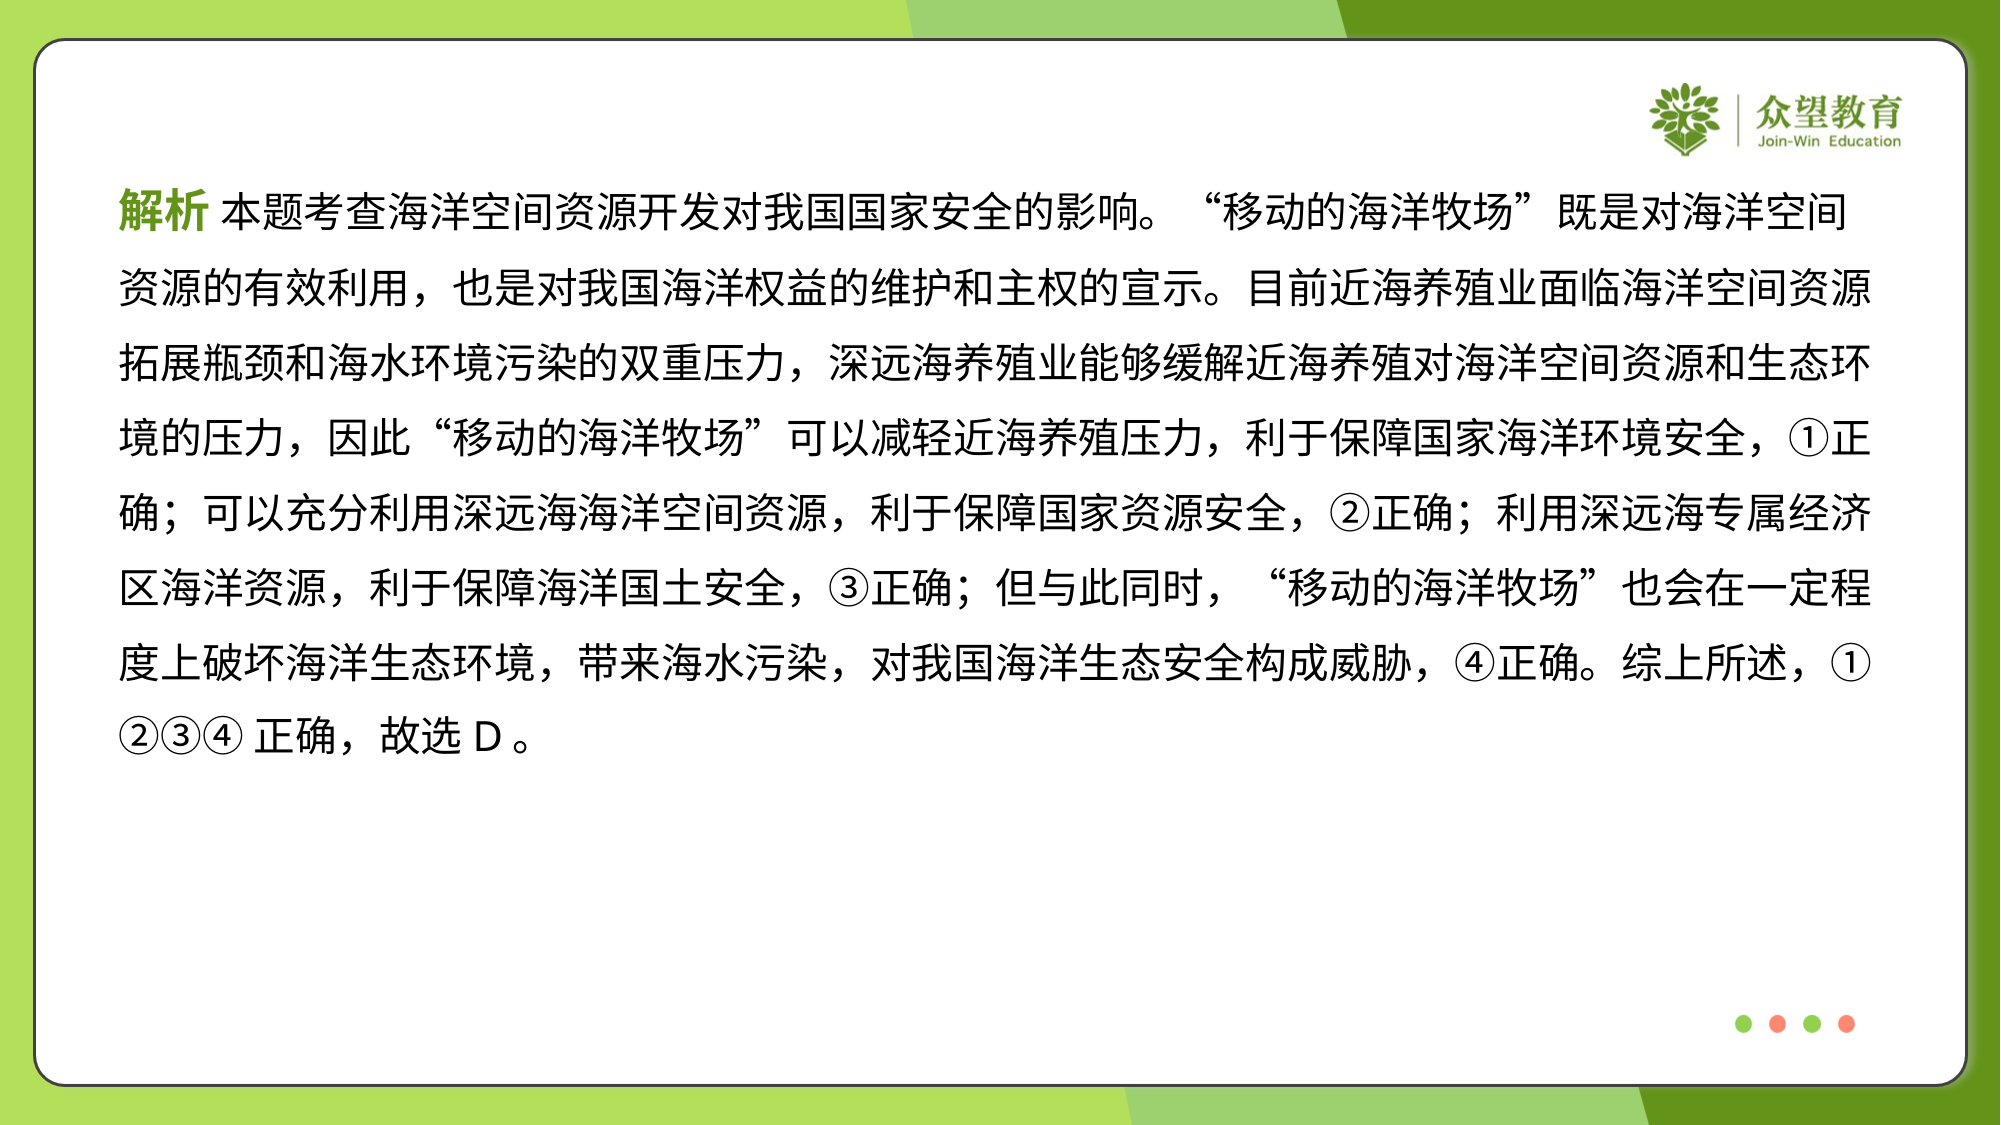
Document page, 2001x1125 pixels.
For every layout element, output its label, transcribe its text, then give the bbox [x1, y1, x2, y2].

text_box 解析 本题考查海洋空间资源开发对我国国家安全的影响。“移动的海洋牧场”既是对海洋空间 资源的有效利用，也是对我国海洋权益的维护和主权的宣示。目前近海养殖业面临海洋空间资源 拓展瓶颈和海水环境污染的双重压力，深远海养殖业能够缓解近海养殖对海洋空间资源和生态环 境的压力，因此“移动的海洋牧场”可以减轻近海养殖压力，利于保障国家海洋环境安全，①正 确；可以充分利用深远海海洋空间资源，利于保障国家资源安全，②正确；利用深远海专属经济 区海洋资源，利于保障海洋国土安全，③正确；但与此同时，“移动的海洋牧场”也会在一定程 度上破坏海洋生态环境，带来海水污染，对我国海洋生态安全构成威胁，④正确。综上所述，① ②③④正确，故选D。 [118, 159, 1883, 752]
picture [0, 0, 2000, 1125]
